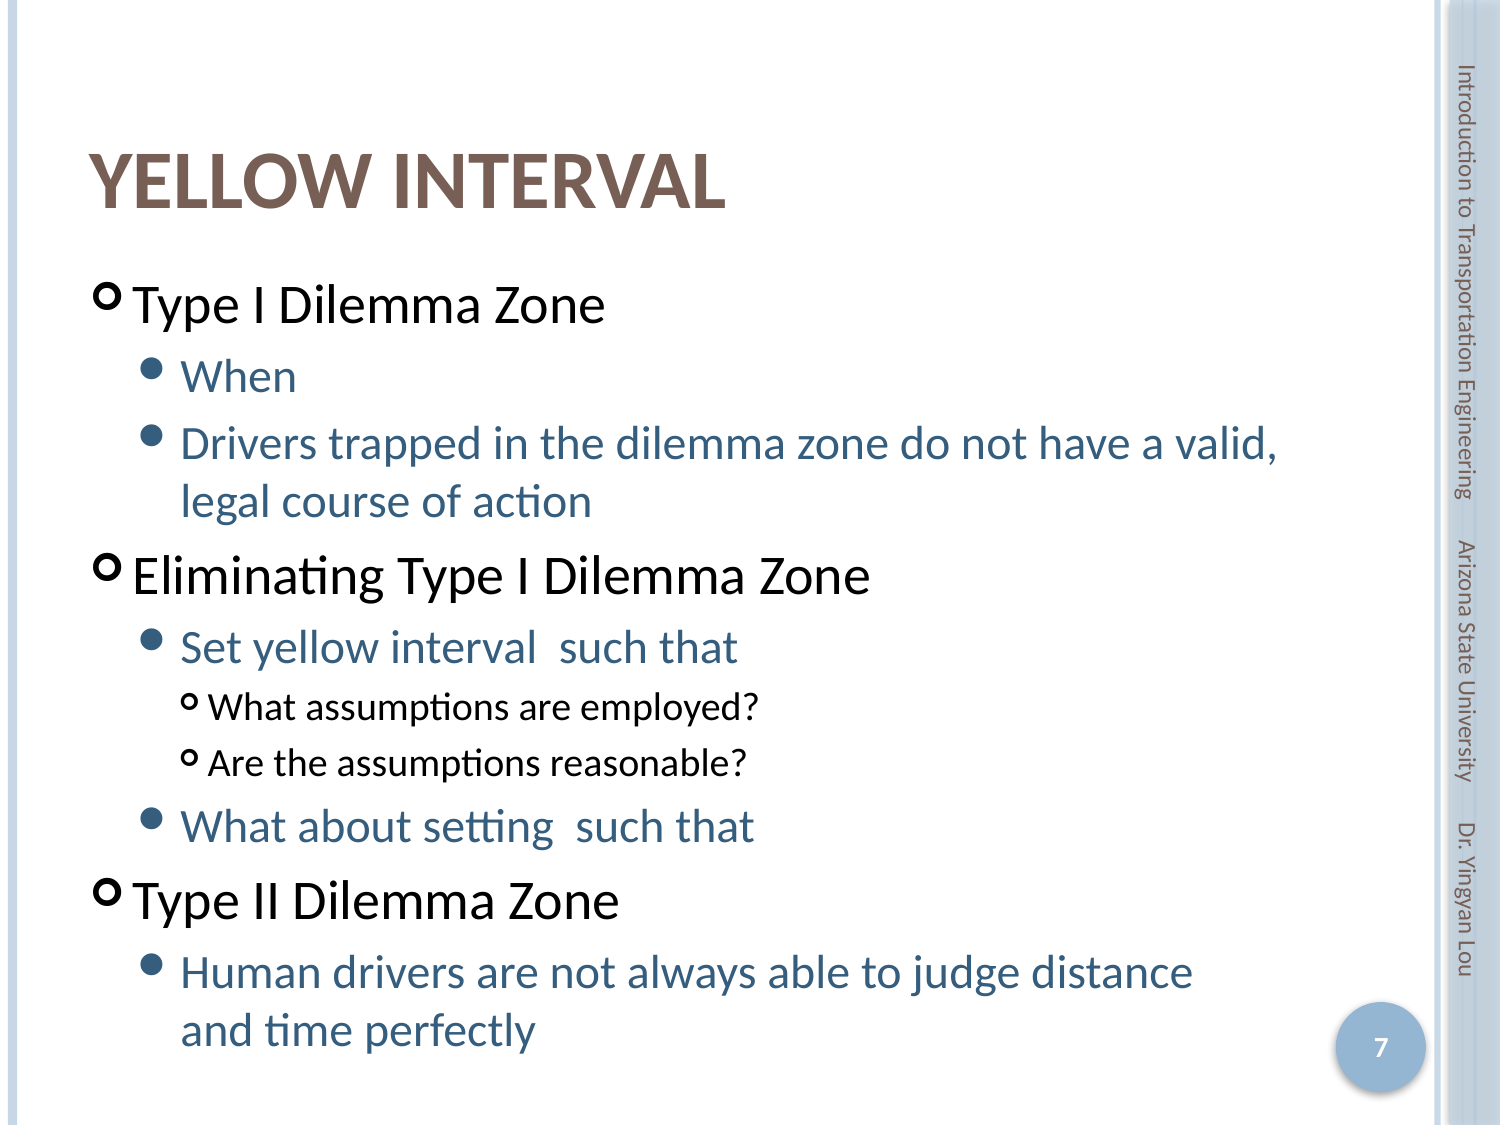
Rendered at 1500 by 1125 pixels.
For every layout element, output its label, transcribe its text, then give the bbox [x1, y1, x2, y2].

footer Introduction to Transportation Engineering Arizona State University Dr. Yingyan Lou [1437, 50, 1500, 1099]
title Yellow Interval [75, 45, 1348, 233]
slide_number 7 [1331, 1003, 1432, 1089]
